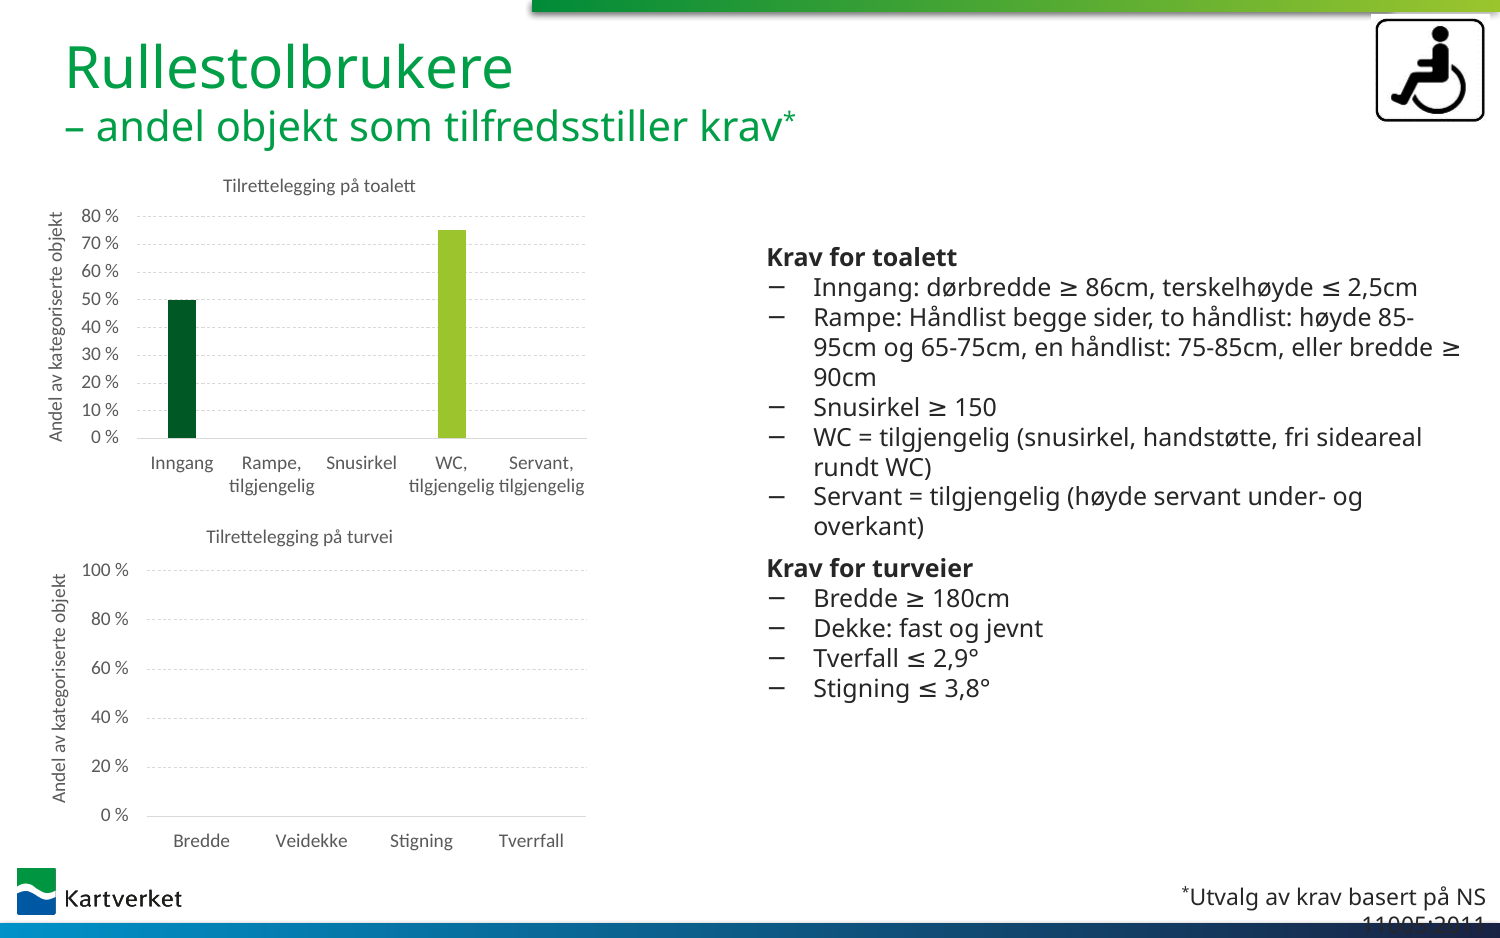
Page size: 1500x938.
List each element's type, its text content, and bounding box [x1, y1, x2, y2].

text_box Krav for turveier Bredde ≥ 180cm Dekke: fast og jevnt Tverfall ≤ 2,9° Stigning ≤ 3,8° [751, 545, 1483, 710]
picture [1371, 13, 1491, 127]
picture [41, 166, 598, 505]
picture [41, 520, 598, 859]
text_box Rullestolbrukere – andel objekt som tilfredsstiller krav* [49, 14, 1431, 158]
text_box Krav for toalett Inngang: dørbredde ≥ 86cm, terskelhøyde ≤ 2,5cm Rampe: Håndlist begge sider, to håndlist: høyde 85-95cm og 65-75cm, en håndlist: 75-85cm, eller bredde ≥ 90cm Snusirkel ≥ 150 WC = tilgjengelig (snusirkel, handstøtte, fri sideareal rundt WC) Servant = tilgjengelig (høyde servant under- og overkant) [751, 234, 1483, 545]
text_box *Utvalg av krav basert på NS 11005:2011 [1068, 873, 1500, 938]
